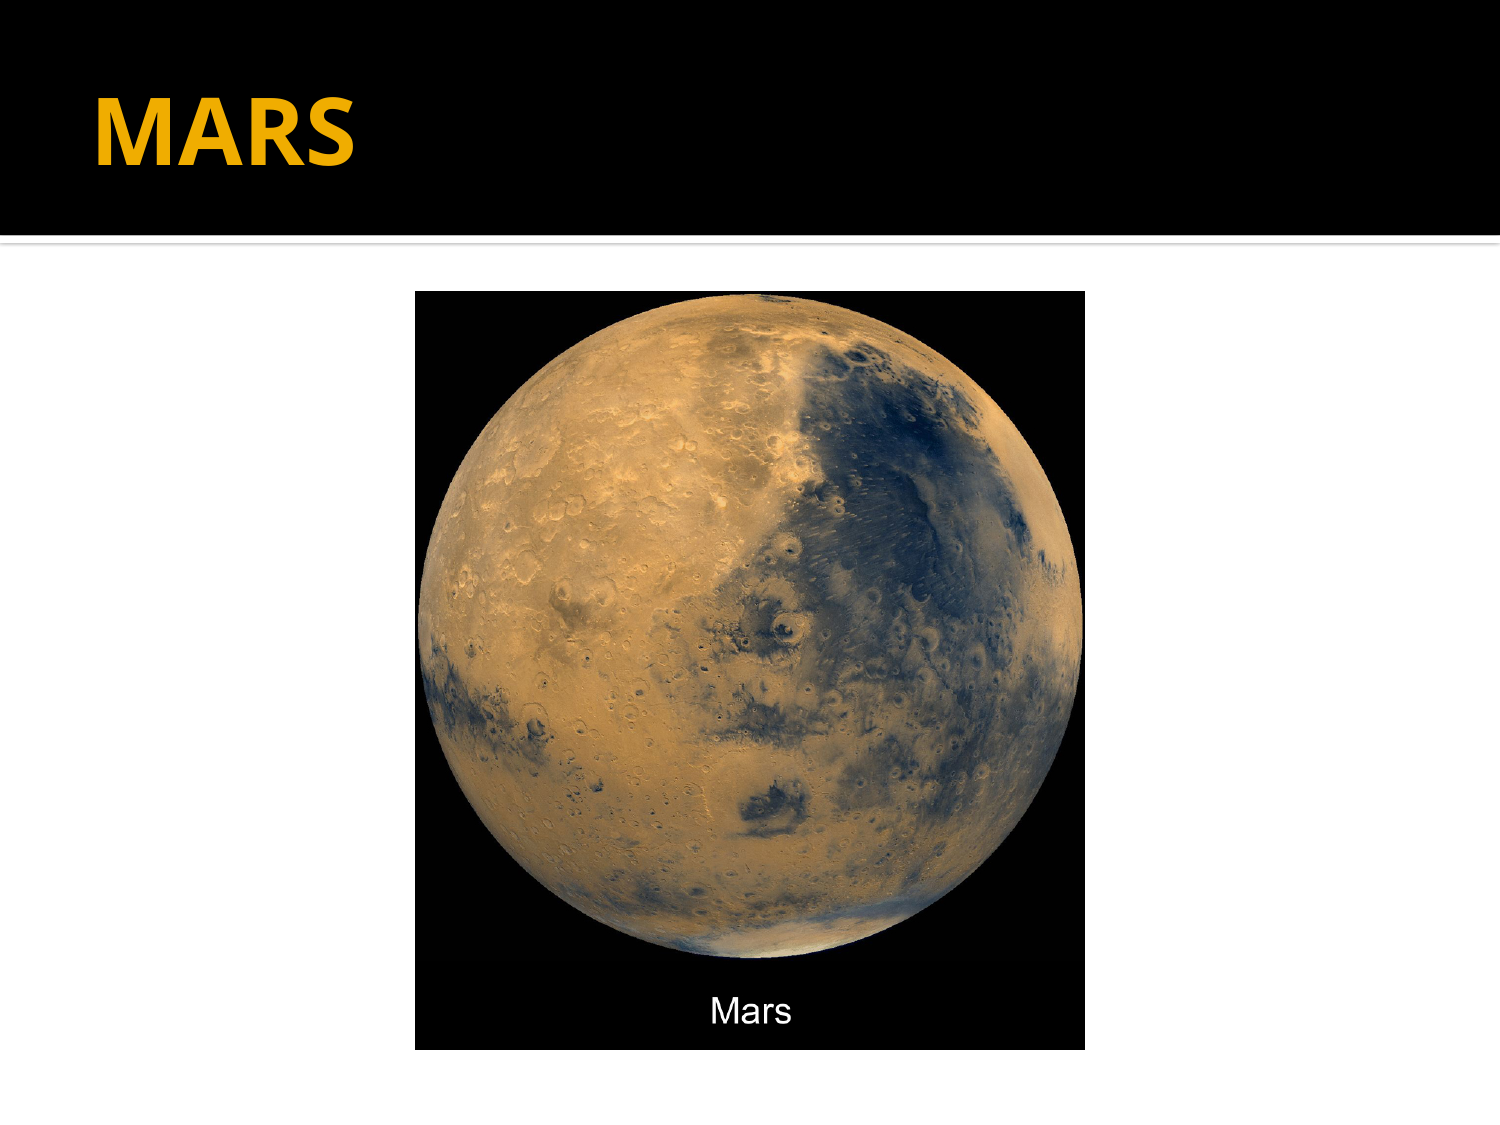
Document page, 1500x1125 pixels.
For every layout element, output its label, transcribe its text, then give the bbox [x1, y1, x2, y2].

title MARS [75, 25, 1425, 231]
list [415, 291, 1085, 1050]
